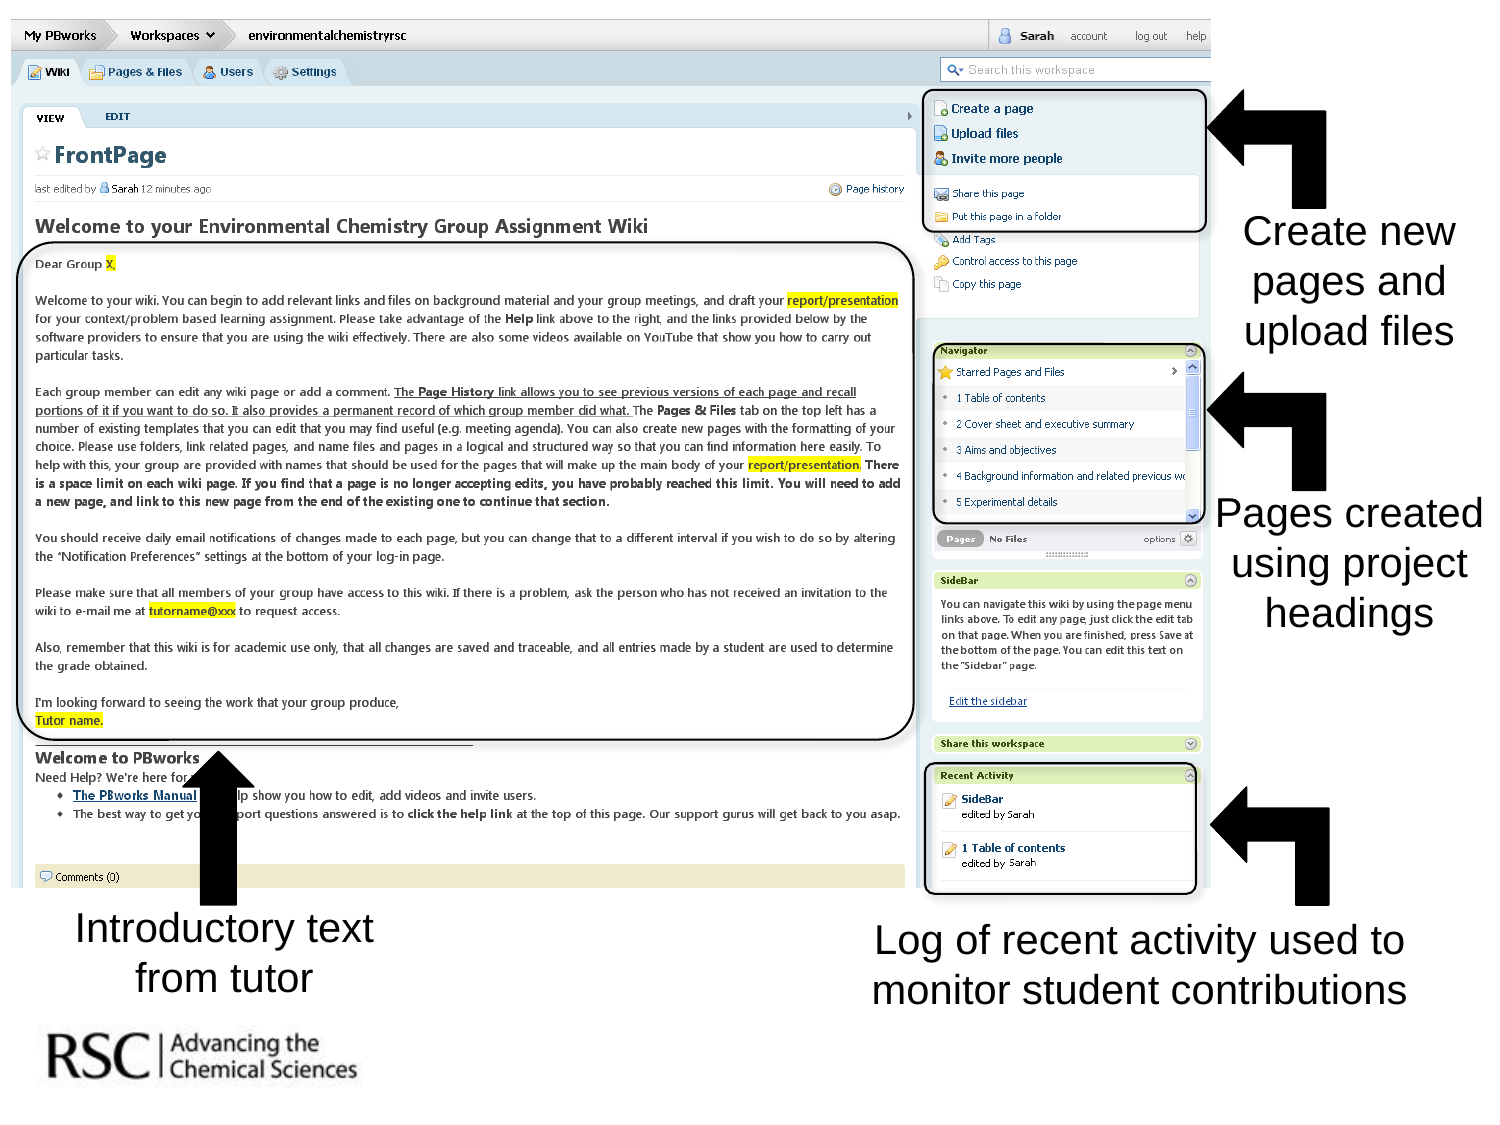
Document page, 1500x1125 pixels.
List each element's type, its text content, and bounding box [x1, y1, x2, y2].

text_box Log of recent activity used to monitor student contributions [820, 905, 1459, 1020]
text_box Pages created using project headings [1217, 478, 1500, 644]
text_box Create new pages and upload files [1217, 196, 1500, 362]
text_box [1217, 372, 1326, 491]
text_box [1217, 90, 1326, 209]
text_box [200, 896, 237, 905]
picture [0, 0, 1500, 1125]
text_box Introductory text from tutor [41, 896, 408, 1008]
text_box [1217, 786, 1329, 906]
